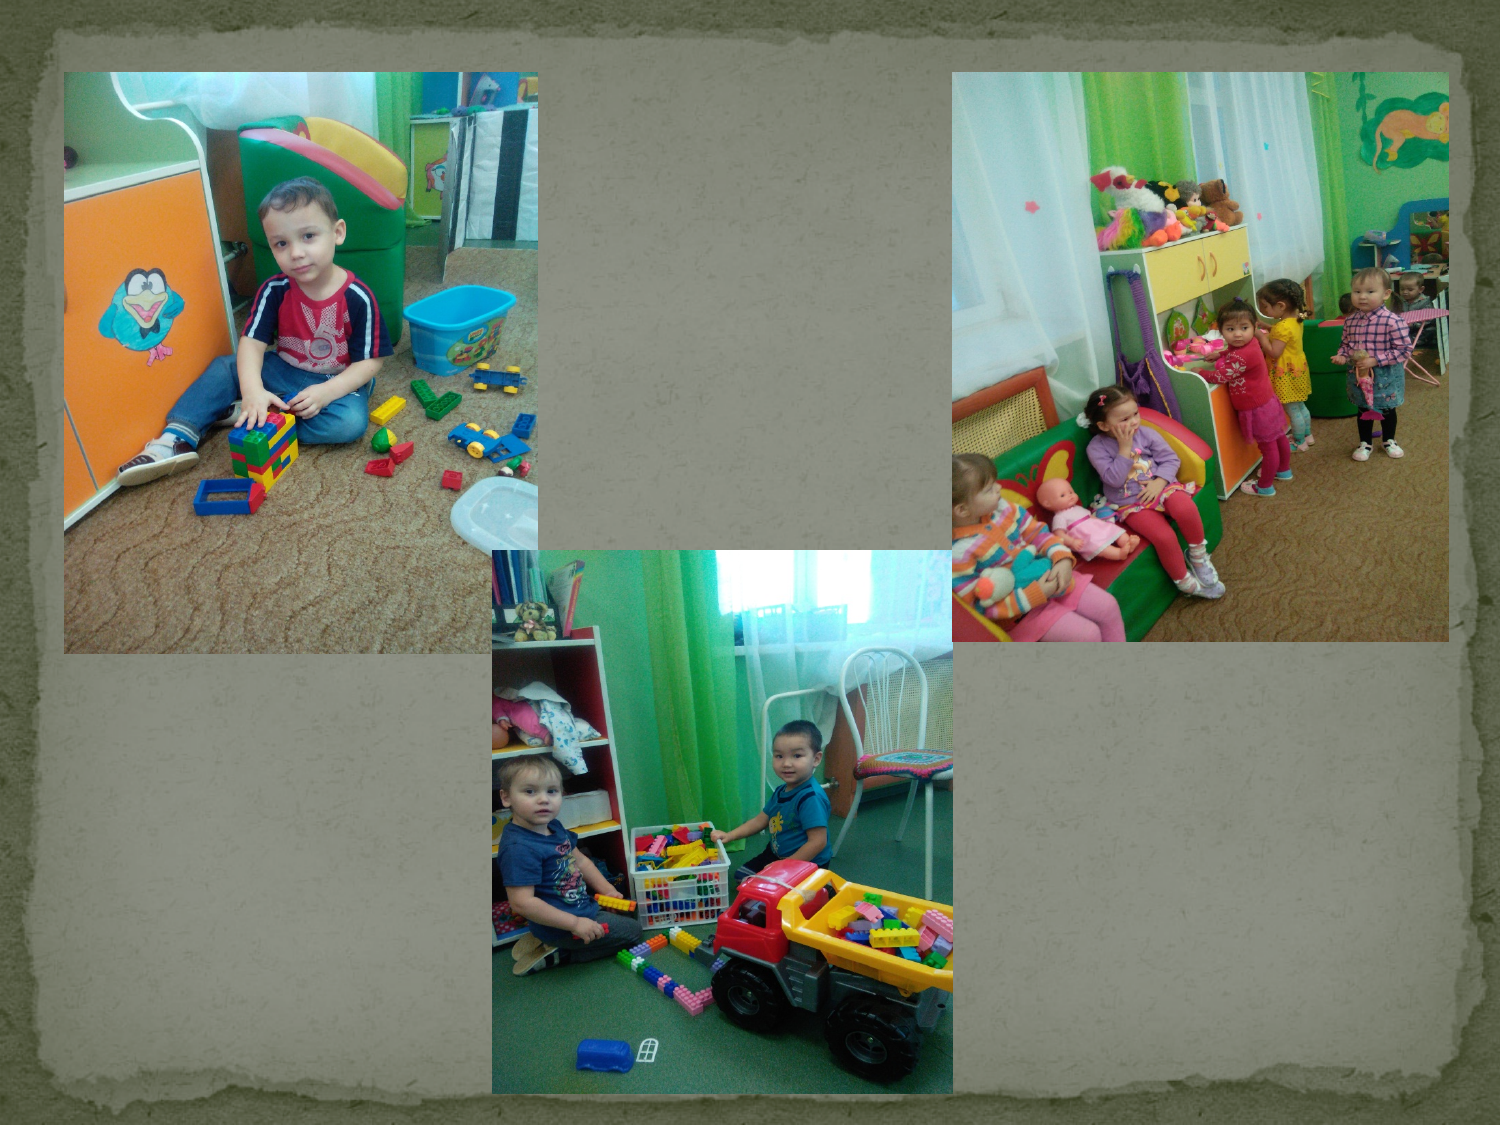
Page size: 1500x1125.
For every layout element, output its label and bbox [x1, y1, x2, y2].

picture [64, 72, 1449, 1094]
